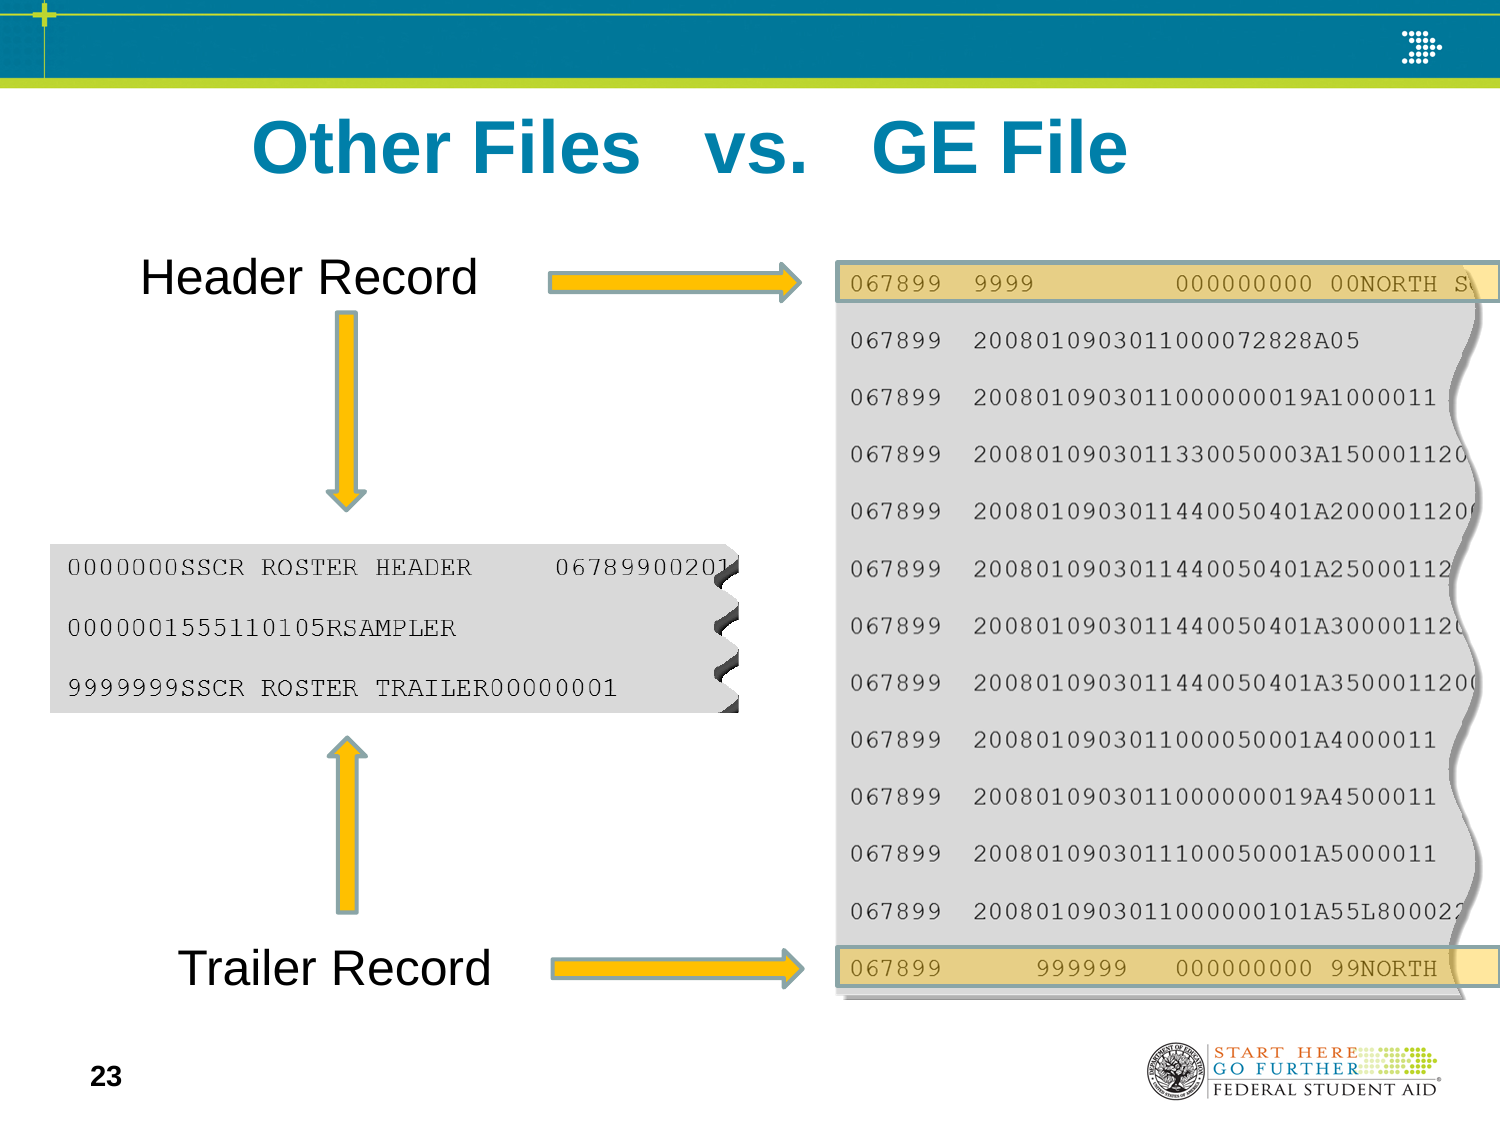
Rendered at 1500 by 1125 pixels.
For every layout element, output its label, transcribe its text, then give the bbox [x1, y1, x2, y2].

text_box Header Record [124, 237, 500, 313]
slide_number 23 [74, 1049, 388, 1125]
picture [1424, 32, 1428, 42]
text_box [547, 261, 803, 304]
text_box Trailer Record [162, 928, 538, 1003]
text_box [325, 310, 367, 513]
text_box [326, 735, 368, 915]
text_box [550, 948, 805, 990]
picture [0, 3, 1500, 26]
title Other Files vs. GE File [112, 87, 1269, 201]
picture [0, 78, 1500, 1125]
